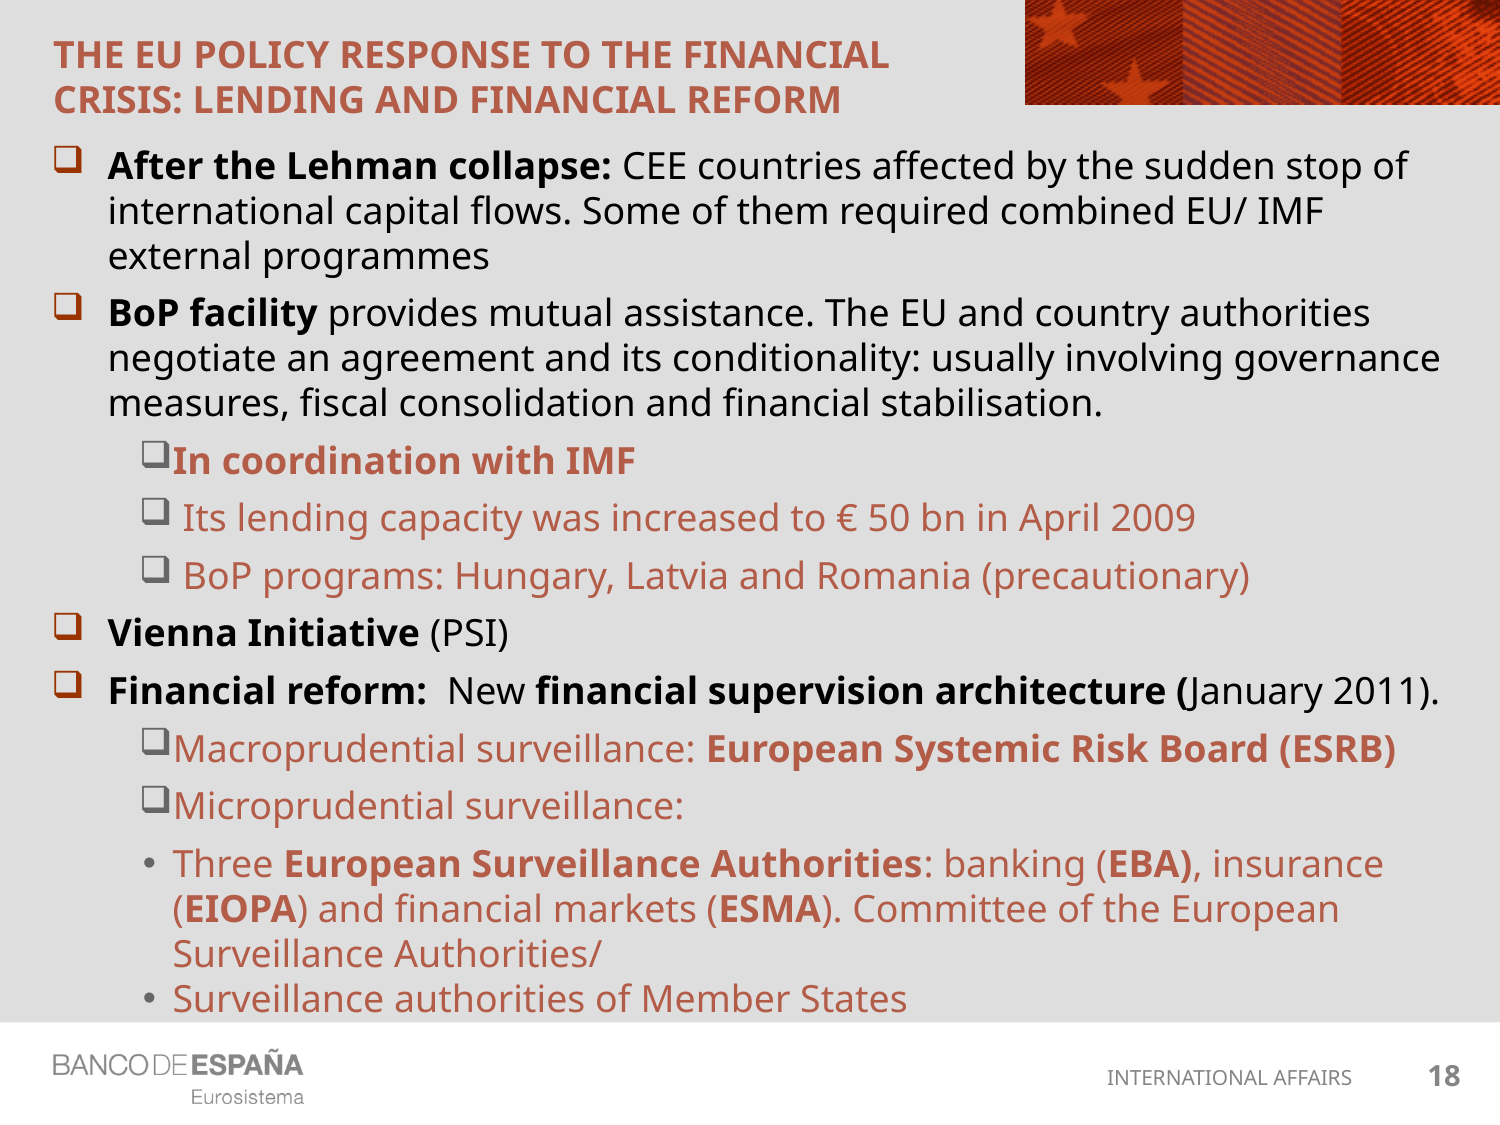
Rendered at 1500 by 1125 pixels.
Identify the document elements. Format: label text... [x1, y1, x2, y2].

list After the Lehman collapse: CEE countries affected by the sudden stop of international capital flows. Some of them required combined EU/ IMF external programmes BoP facility provides mutual assistance. The EU and country authorities negotiate an agreement and its conditionality: usually involving governance measures, fiscal consolidation and financial stabilisation. In coordination with IMF Its lending capacity was increased to € 50 bn in April 2009 BoP programs: Hungary, Latvia and Romania (precautionary) Vienna Initiative (PSI) Financial reform: New financial supervision architecture (January 2011). Macroprudential surveillance: European Systemic Risk Board (ESRB) Microprudential surveillance: Three European Surveillance Authorities: banking (EBA), insurance (EIOPA) and financial markets (ESMA). Committee of the European Surveillance Authorities/ Surveillance authorities of Member States [36, 134, 1461, 1034]
picture [1025, 0, 1500, 105]
title THE EU POLICY RESPONSE TO THE FINANCIAL CRISIS: LENDING AND FINANCIAL REFORM [37, 15, 1011, 134]
picture [53, 1048, 304, 1104]
slide_number 18 [1390, 1049, 1477, 1104]
